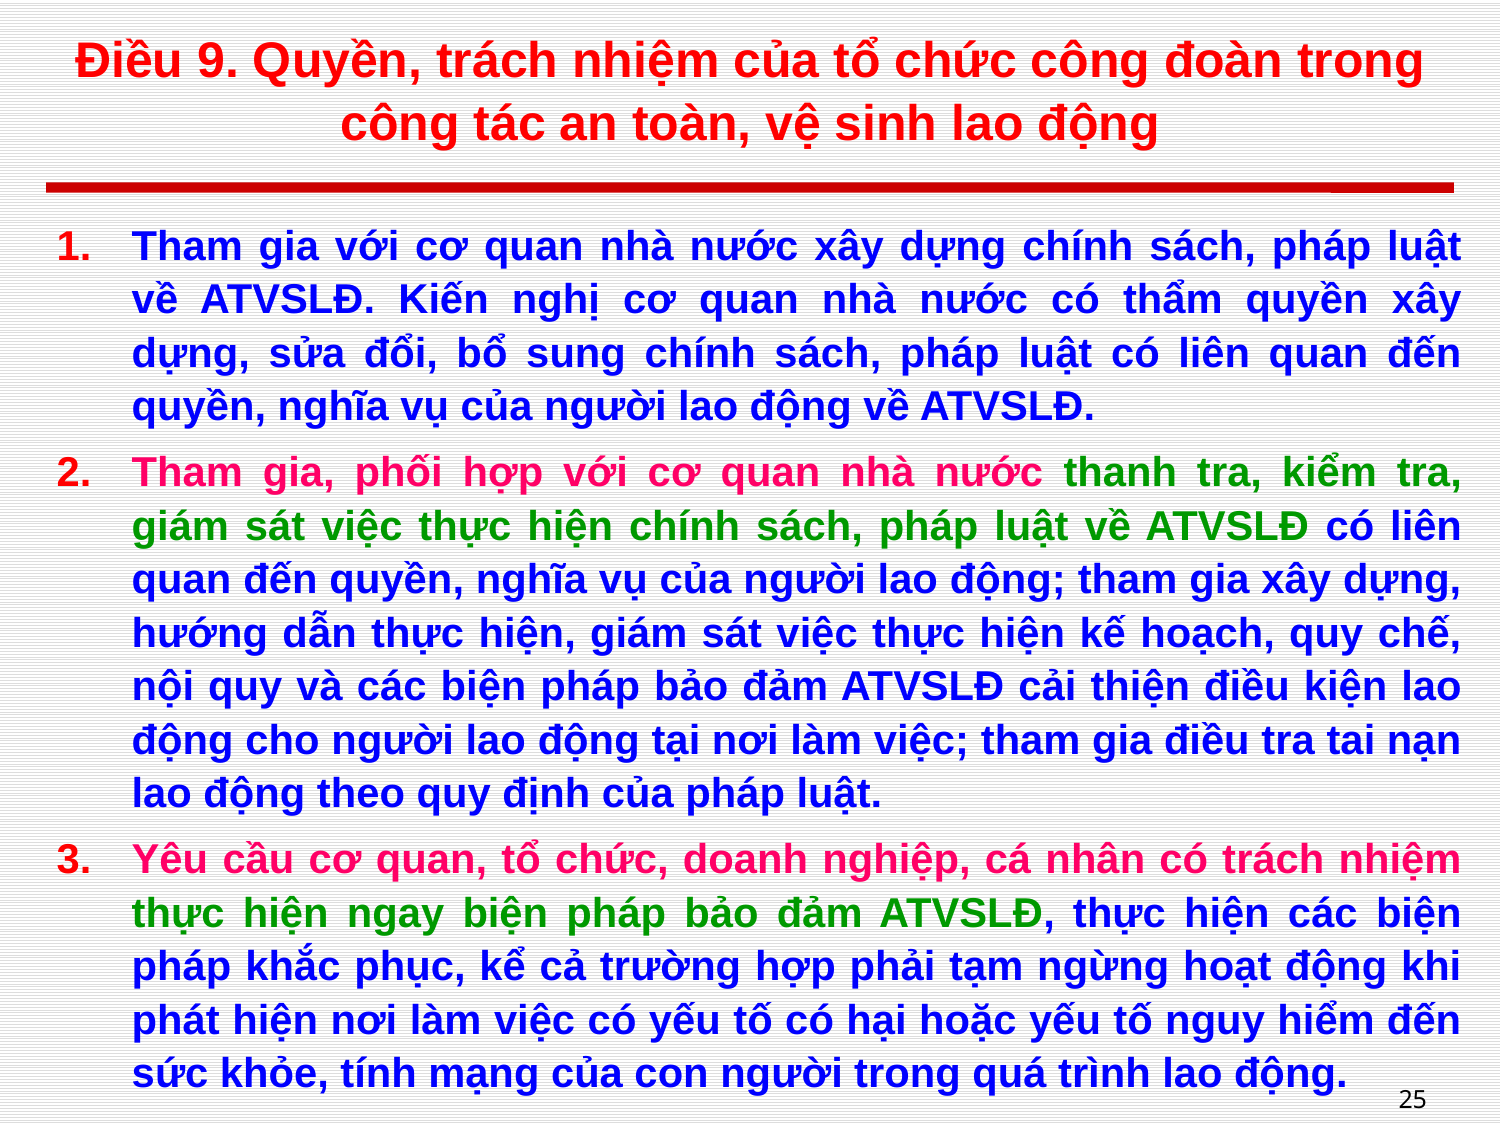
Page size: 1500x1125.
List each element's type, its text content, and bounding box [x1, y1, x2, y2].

title Điều 9. Quyền, trách nhiệm của tổ chức công đoàn trong công tác an toàn, vệ sinh lao động [38, 24, 1463, 150]
text_box Tham gia với cơ quan nhà nước xây dựng chính sách, pháp luật về ATVSLĐ. Kiến nghị cơ quan nhà nước có thẩm quyền xây dựng, sửa đổi, bổ sung chính sách, pháp luật có liên quan đến quyền, nghĩa vụ của người lao động về ATVSLĐ. Tham gia, phối hợp với cơ quan nhà nước thanh tra, kiểm tra, giám sát việc thực hiện chính sách, pháp luật về ATVSLĐ có liên quan đến quyền, nghĩa vụ của người lao động; tham gia xây dựng, hướng dẫn thực hiện, giám sát việc thực hiện kế hoạch, quy chế, nội quy và các biện pháp bảo đảm ATVSLĐ cải thiện điều kiện lao động cho người lao động tại nơi làm việc; tham gia điều tra tai nạn lao động theo quy định của pháp luật. Yêu cầu cơ quan, tổ chức, doanh nghiệp, cá nhân có trách nhiệm thực hiện ngay biện pháp bảo đảm ATVSLĐ, thực hiện các biện pháp khắc phục, kể cả trường hợp phải tạm ngừng hoạt động khi phát hiện nơi làm việc có yếu tố có hại hoặc yếu tố nguy hiểm đến sức khỏe, tính mạng của con người trong quá trình lao động. [23, 199, 1477, 1088]
